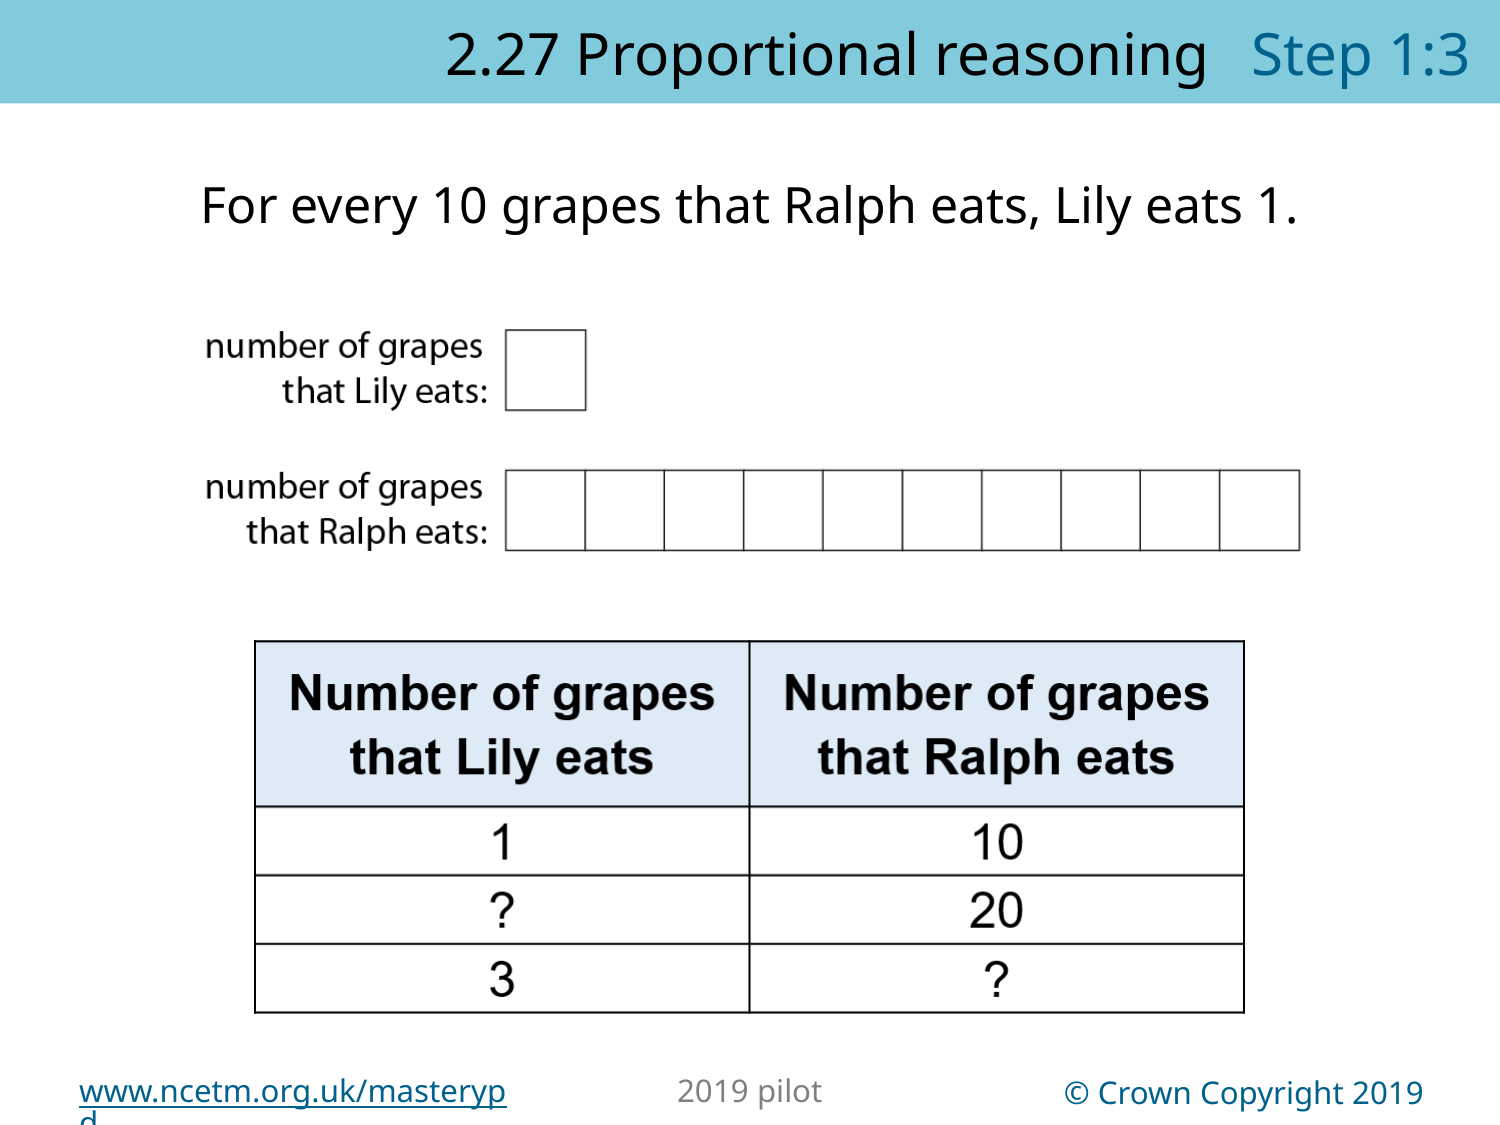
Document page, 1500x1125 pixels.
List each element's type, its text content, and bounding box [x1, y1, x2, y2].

list 2.27 Proportional reasoning Step 1:3 [0, 0, 1500, 104]
text_box For every 10 grapes that Ralph eats, Lily eats 1. [185, 165, 1315, 241]
picture [253, 640, 1247, 1038]
picture [184, 326, 1316, 553]
